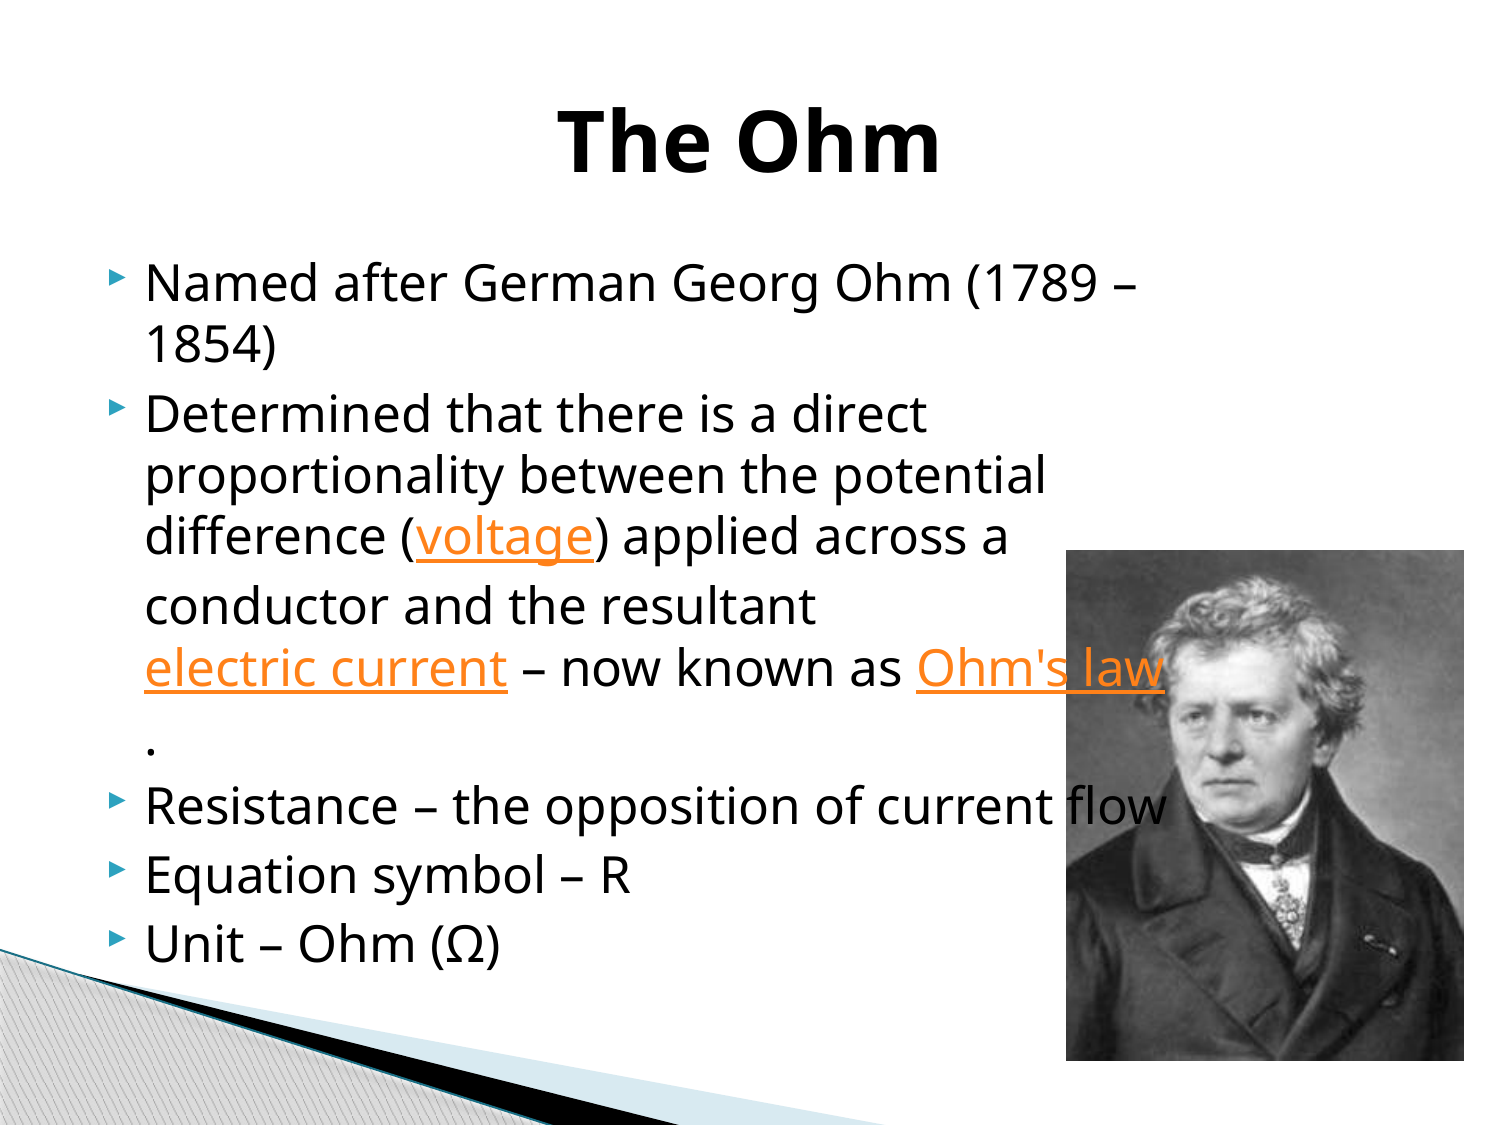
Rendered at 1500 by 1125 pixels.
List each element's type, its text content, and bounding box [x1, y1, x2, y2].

list Named after German Georg Ohm (1789 – 1854) Determined that there is a direct proportionality between the potential difference (voltage) applied across a conductor and the resultant electric current – now known as Ohm's law. Resistance – the opposition of current flow Equation symbol – R Unit – Ohm (Ω) [75, 243, 1184, 986]
title The Ohm [75, 45, 1425, 233]
picture [1066, 550, 1464, 1061]
